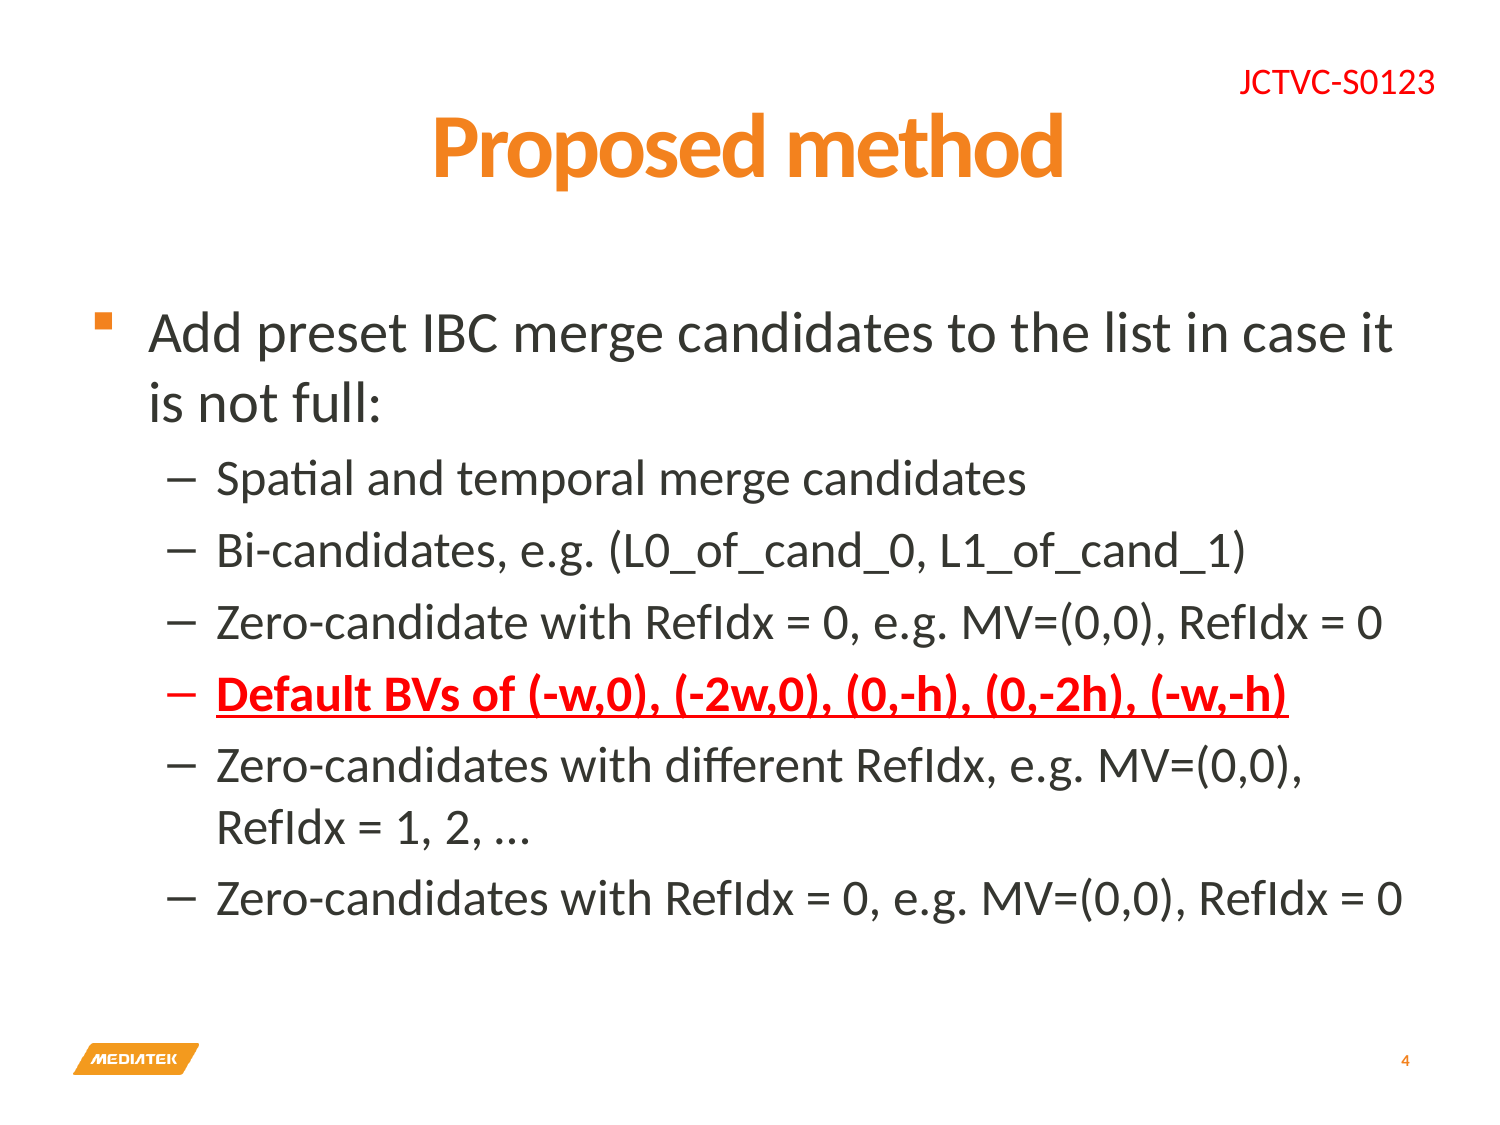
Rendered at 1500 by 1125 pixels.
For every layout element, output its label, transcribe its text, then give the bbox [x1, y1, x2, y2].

title Proposed method [75, 99, 1425, 286]
list Add preset IBC merge candidates to the list in case it is not full: Spatial and temporal merge candidates Bi-candidates, e.g. (L0_of_cand_0, L1_of_cand_1) Zero-candidate with RefIdx = 0, e.g. MV=(0,0), RefIdx = 0 Default BVs of (-w,0), (-2w,0), (0,-h), (0,-2h), (-w,-h) Zero-candidates with different RefIdx, e.g. MV=(0,0), RefIdx = 1, 2, … Zero-candidates with RefIdx = 0, e.g. MV=(0,0), RefIdx = 0 [75, 286, 1425, 950]
slide_number 4 [1251, 1029, 1425, 1090]
picture [73, 1043, 199, 1075]
text_box JCTVC-S0123 [1224, 49, 1463, 110]
